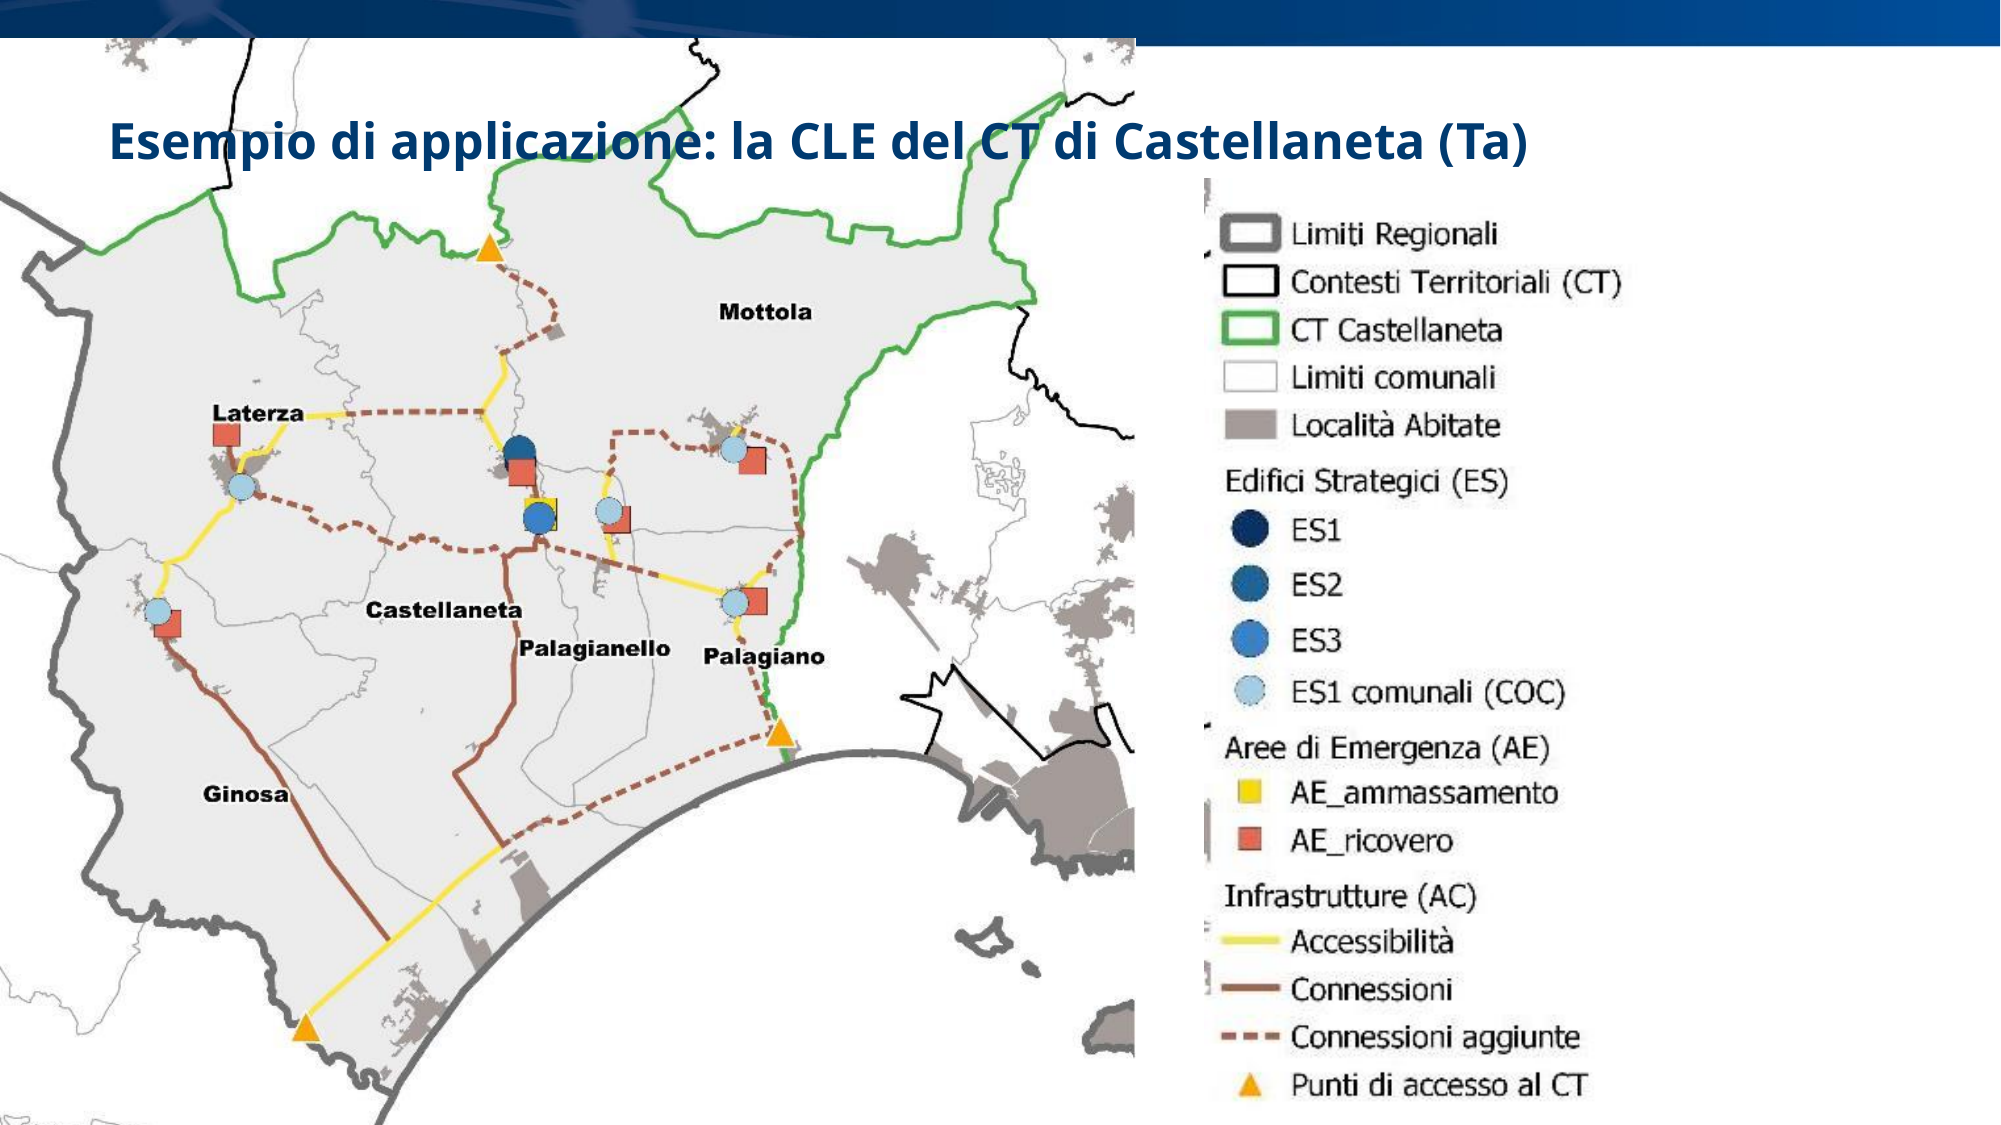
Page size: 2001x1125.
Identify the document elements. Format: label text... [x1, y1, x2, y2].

picture [0, 0, 2001, 1125]
text_box Esempio di applicazione: la CLE del CT di Castellaneta (Ta) [1136, 102, 1941, 178]
